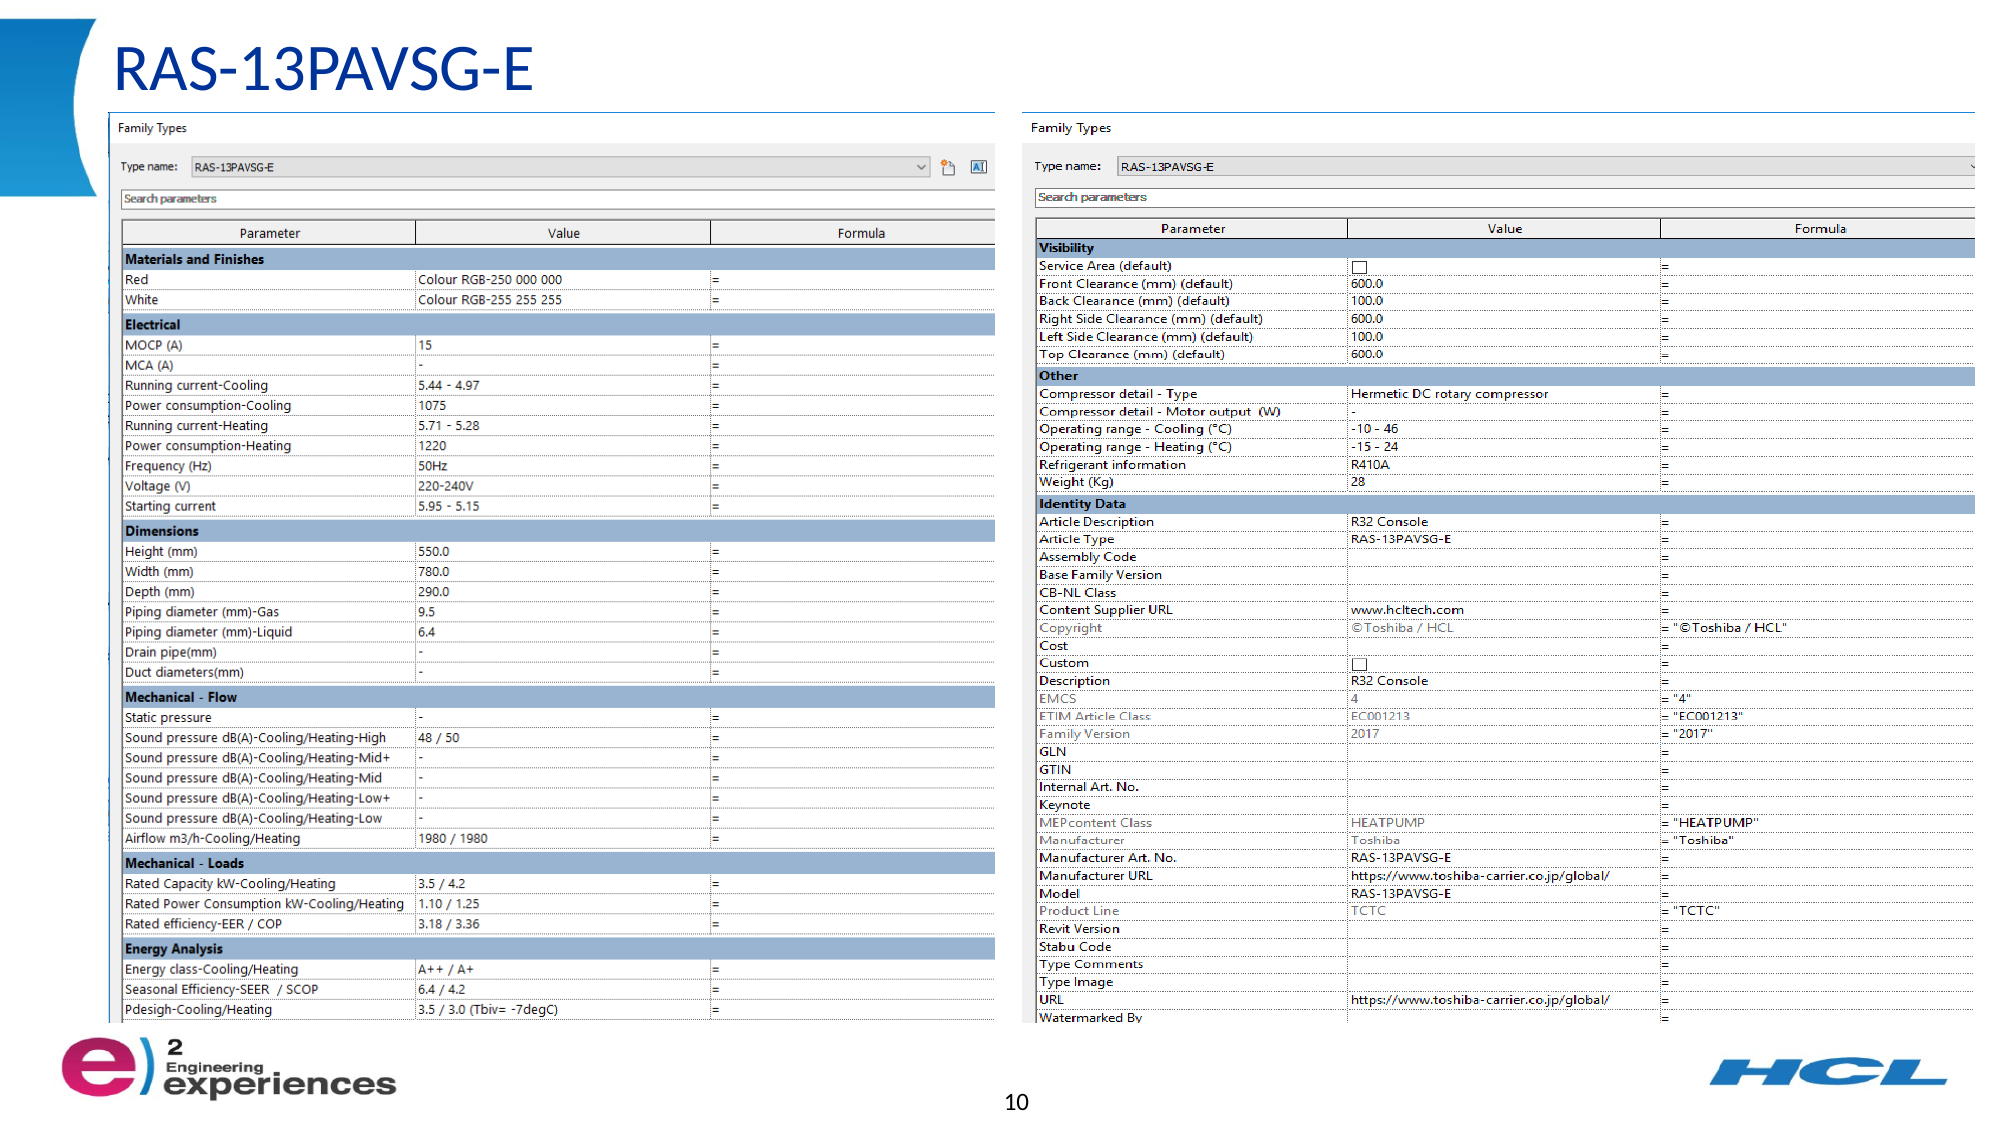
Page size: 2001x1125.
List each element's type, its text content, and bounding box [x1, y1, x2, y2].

text_box RAS-13PAVSG-E [98, 16, 551, 111]
picture [0, 0, 2000, 1125]
